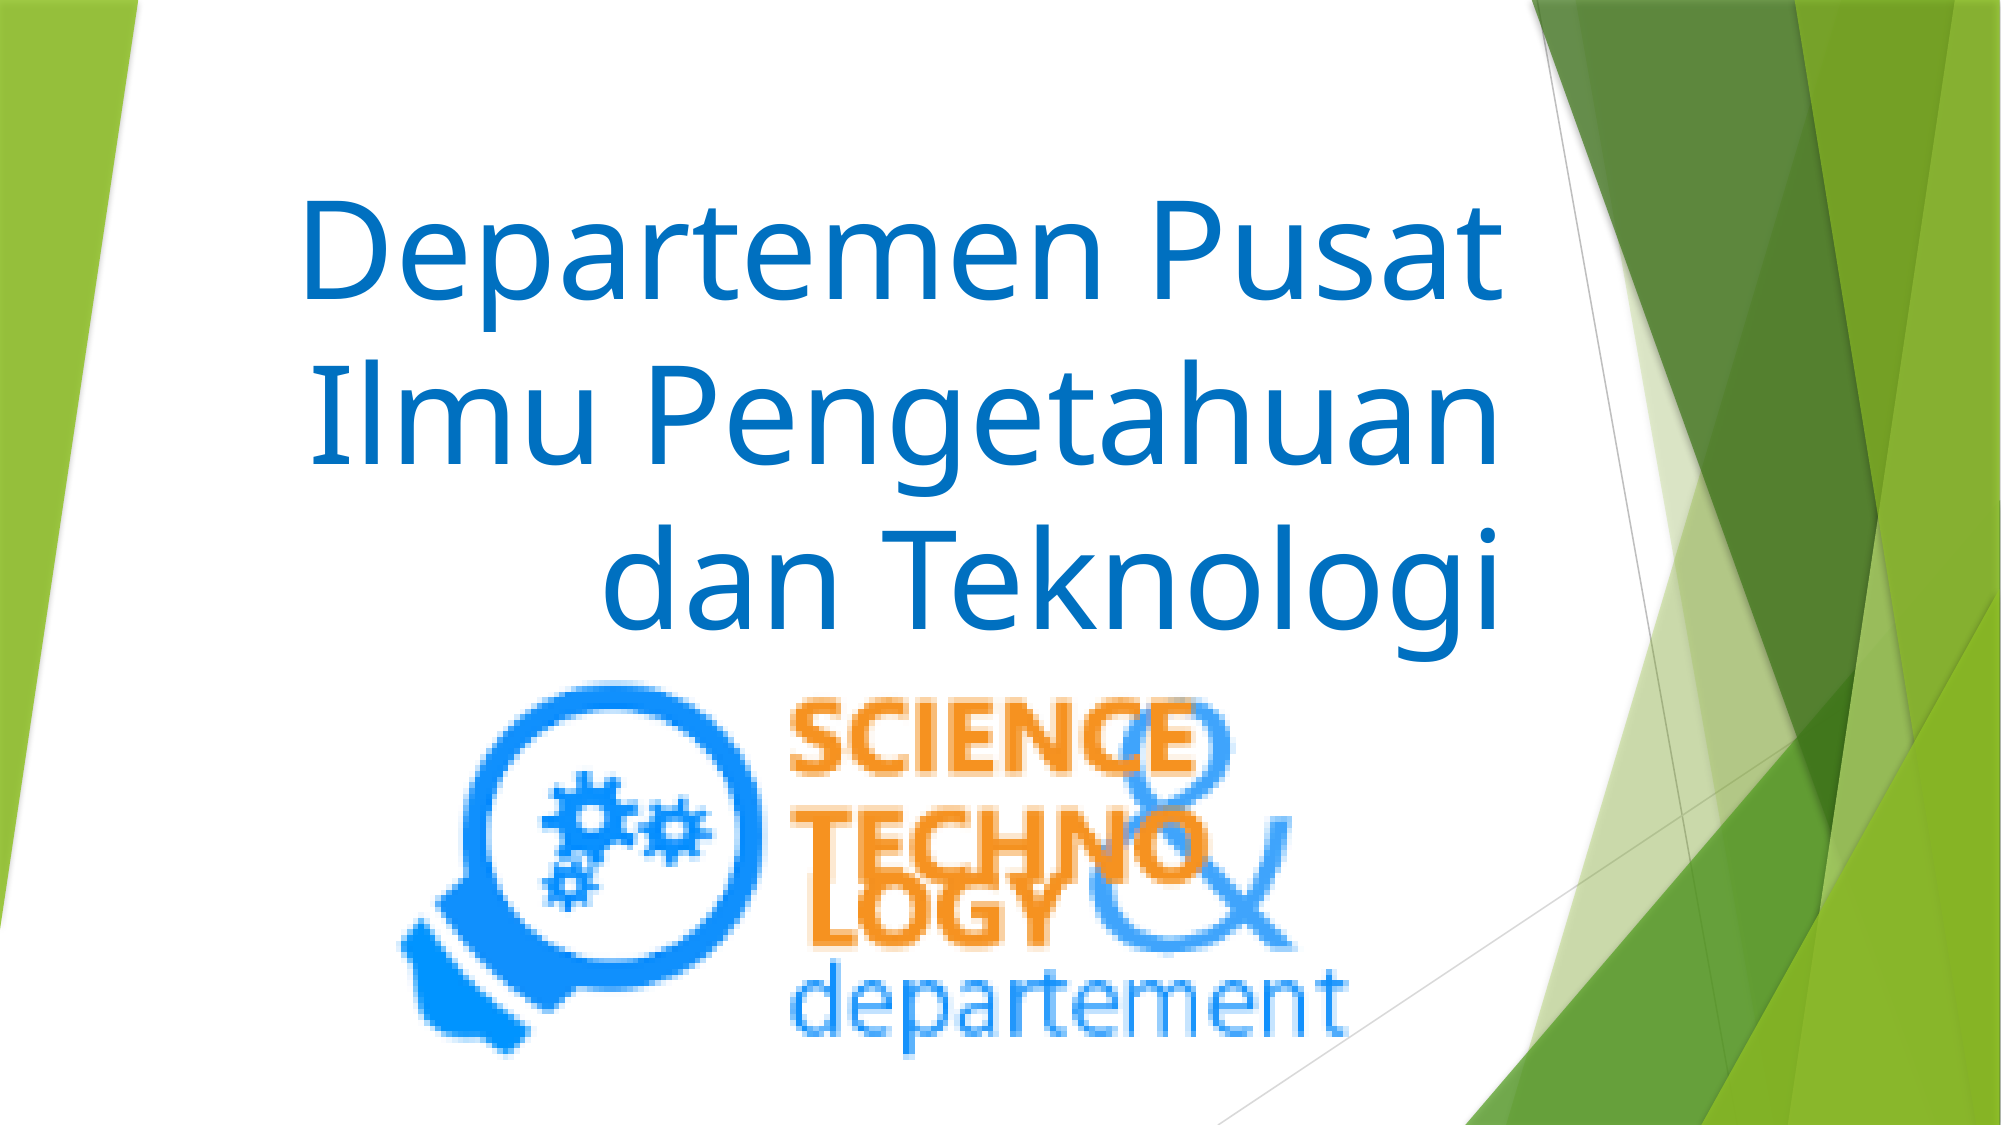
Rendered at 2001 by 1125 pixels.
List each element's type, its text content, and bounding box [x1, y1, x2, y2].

title Departemen Pusat Ilmu Pengetahuan dan Teknologi [247, 394, 1522, 665]
picture [367, 663, 1401, 1078]
